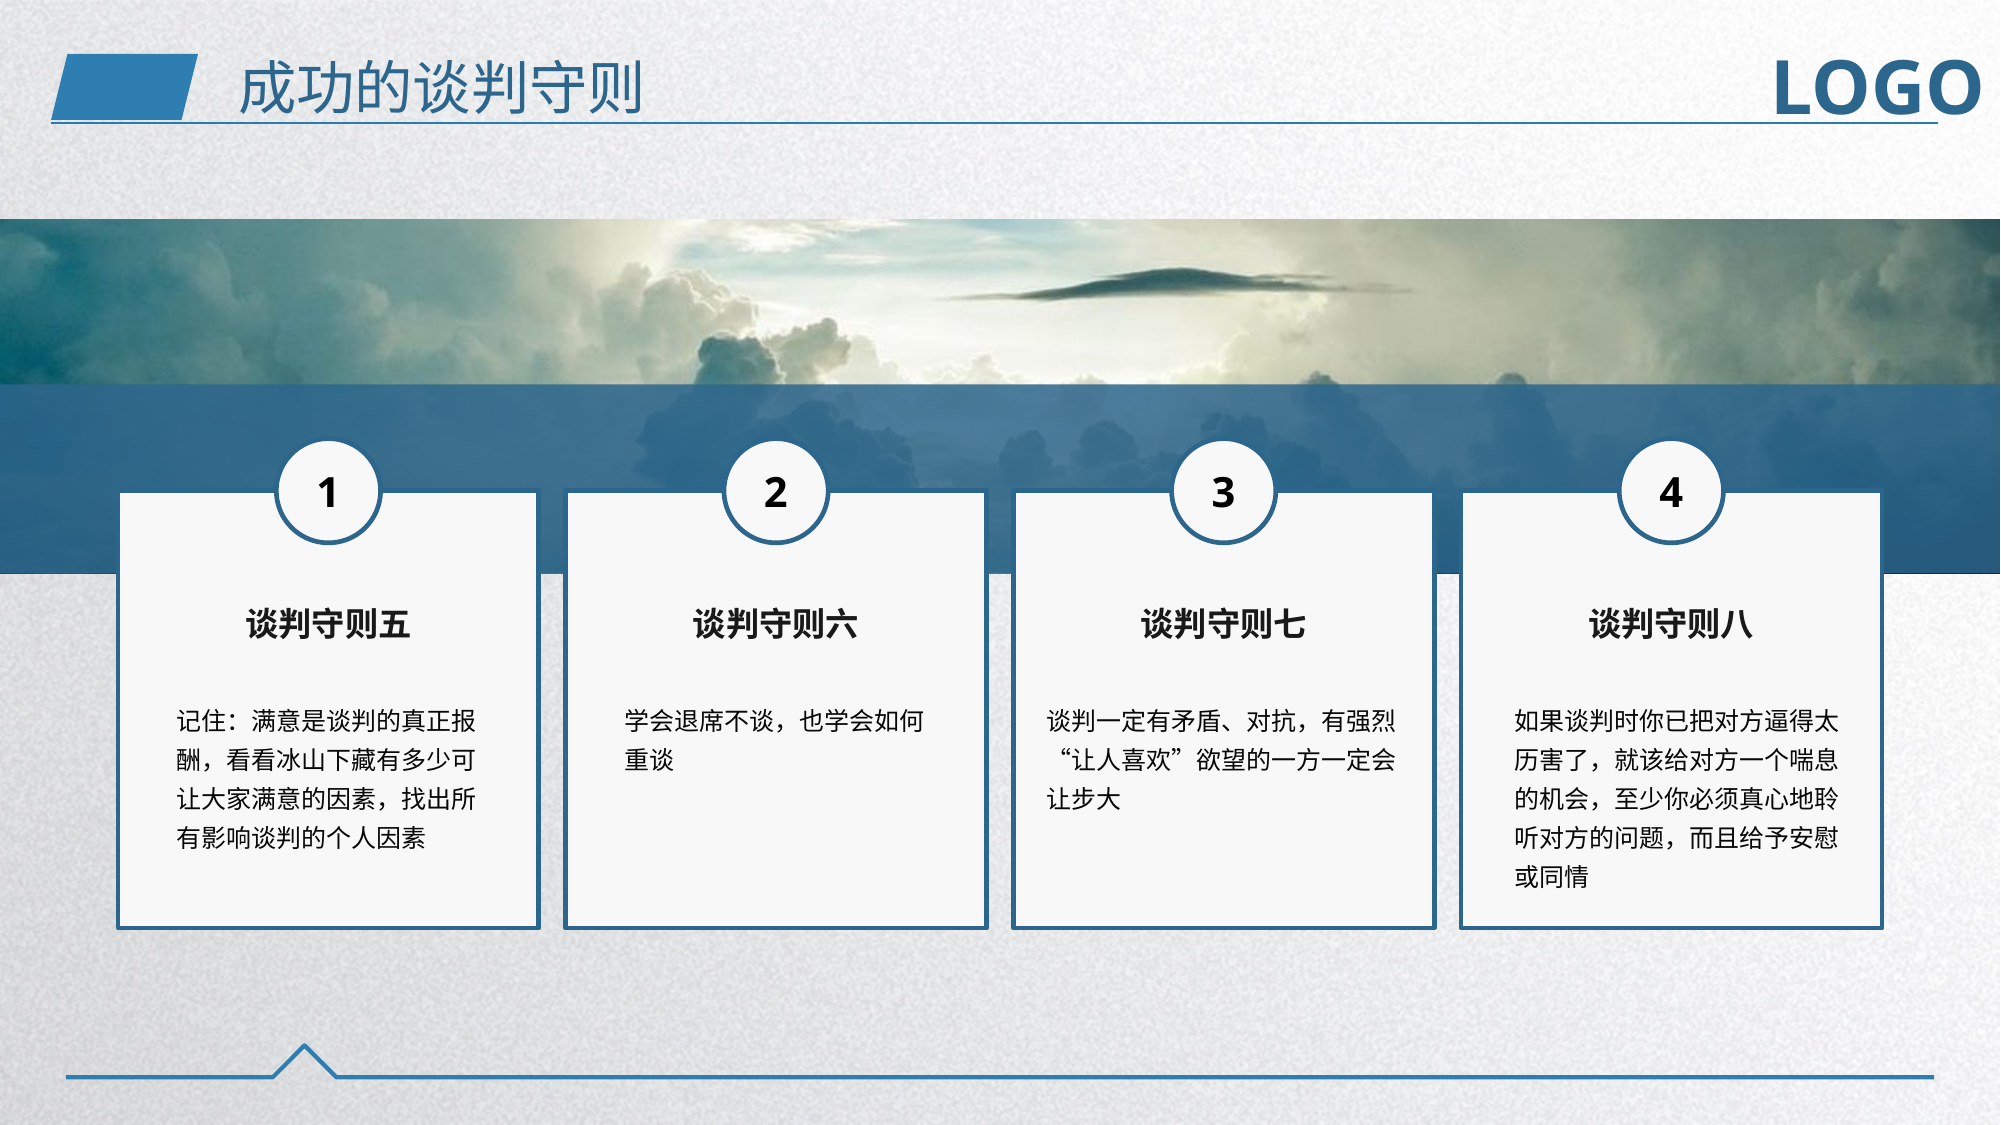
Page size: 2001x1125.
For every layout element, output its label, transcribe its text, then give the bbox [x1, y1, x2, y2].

text_box [1011, 489, 1436, 930]
text_box 谈判守则八 [1504, 608, 1838, 637]
text_box 2 [721, 436, 831, 545]
text_box 成功的谈判守则 [223, 43, 661, 129]
text_box [0, 217, 2000, 382]
text_box 如果谈判时你已把对方逼得太历害了，就该给对方一个喘息的机会，至少你必须真心地聆听对方的问题，而且给予安慰或同情 [1499, 689, 1871, 899]
text_box 记住：满意是谈判的真正报酬，看看冰山下藏有多少可让大家满意的因素，找出所有影响谈判的个人因素 [161, 688, 500, 860]
text_box 谈判守则七 [1057, 608, 1391, 637]
text_box 3 [1169, 436, 1278, 545]
picture [0, 0, 2000, 217]
text_box [116, 489, 541, 930]
text_box 谈判一定有矛盾、对抗，有强烈“让人喜欢”欲望的一方一定会让步大 [1031, 689, 1416, 821]
text_box 谈判守则五 [161, 608, 496, 637]
text_box 4 [1617, 436, 1726, 545]
text_box 谈判守则六 [609, 608, 943, 637]
text_box 1 [274, 436, 383, 545]
text_box [1459, 489, 1884, 930]
picture [0, 576, 2000, 1125]
text_box [0, 382, 2000, 575]
text_box [564, 489, 989, 930]
text_box 学会退席不谈，也学会如何重谈 [609, 688, 943, 782]
